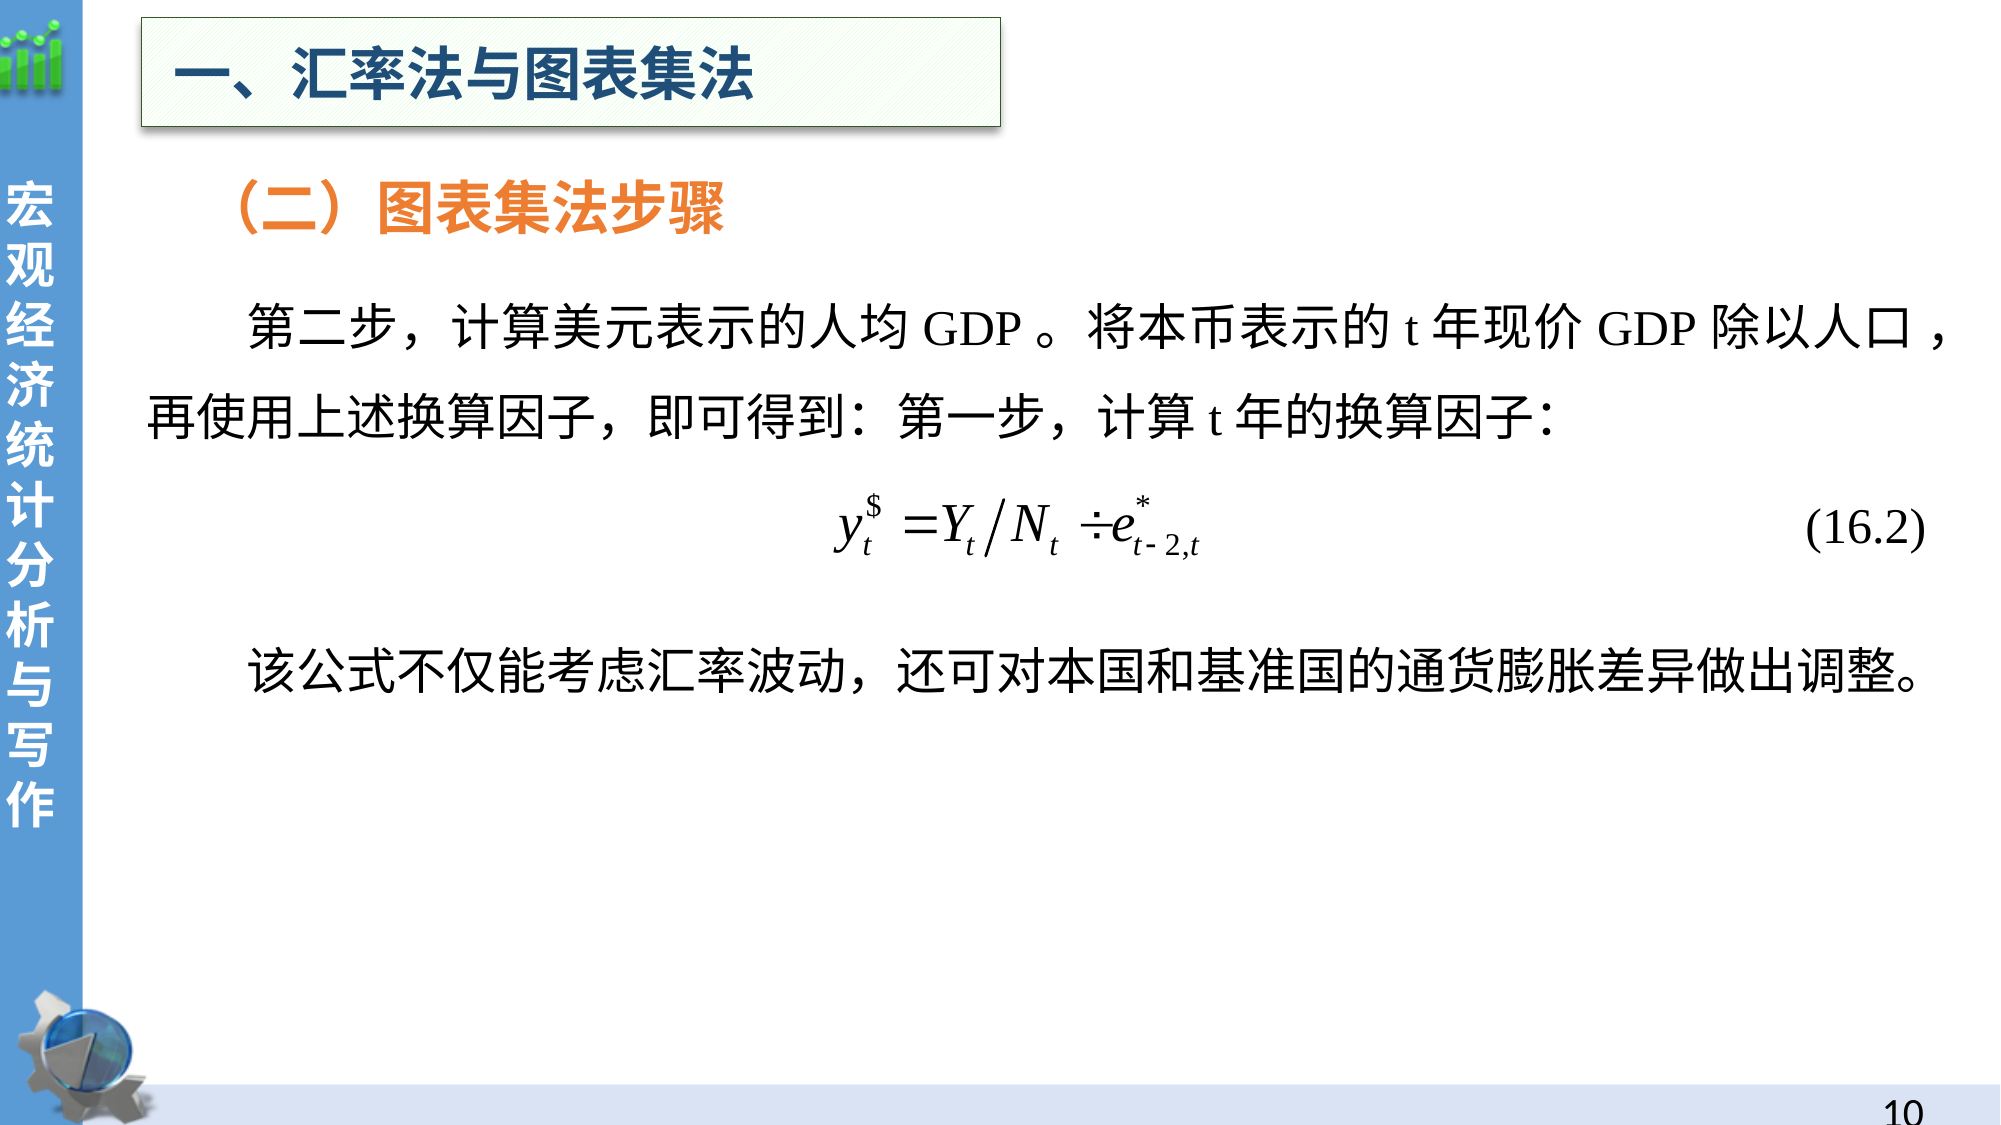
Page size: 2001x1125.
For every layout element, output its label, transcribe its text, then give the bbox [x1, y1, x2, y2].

slide_number 9 [1786, 1085, 1940, 1125]
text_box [825, 481, 1210, 574]
list （二）图表集法步骤 第二步，计算美元表示的人均GDP。将本币表示的t年现价GDP除以人口 ，再使用上述换算因子，即可得到：第一步，计算t年的换算因子： (16.2) 该公式不仅能考虑汇率波动，还可对本国和基准国的通货膨胀差异做出调整。 [93, 149, 1942, 1042]
text_box 一、汇率法与图表集法 [141, 17, 1000, 127]
picture [0, 0, 2001, 1125]
